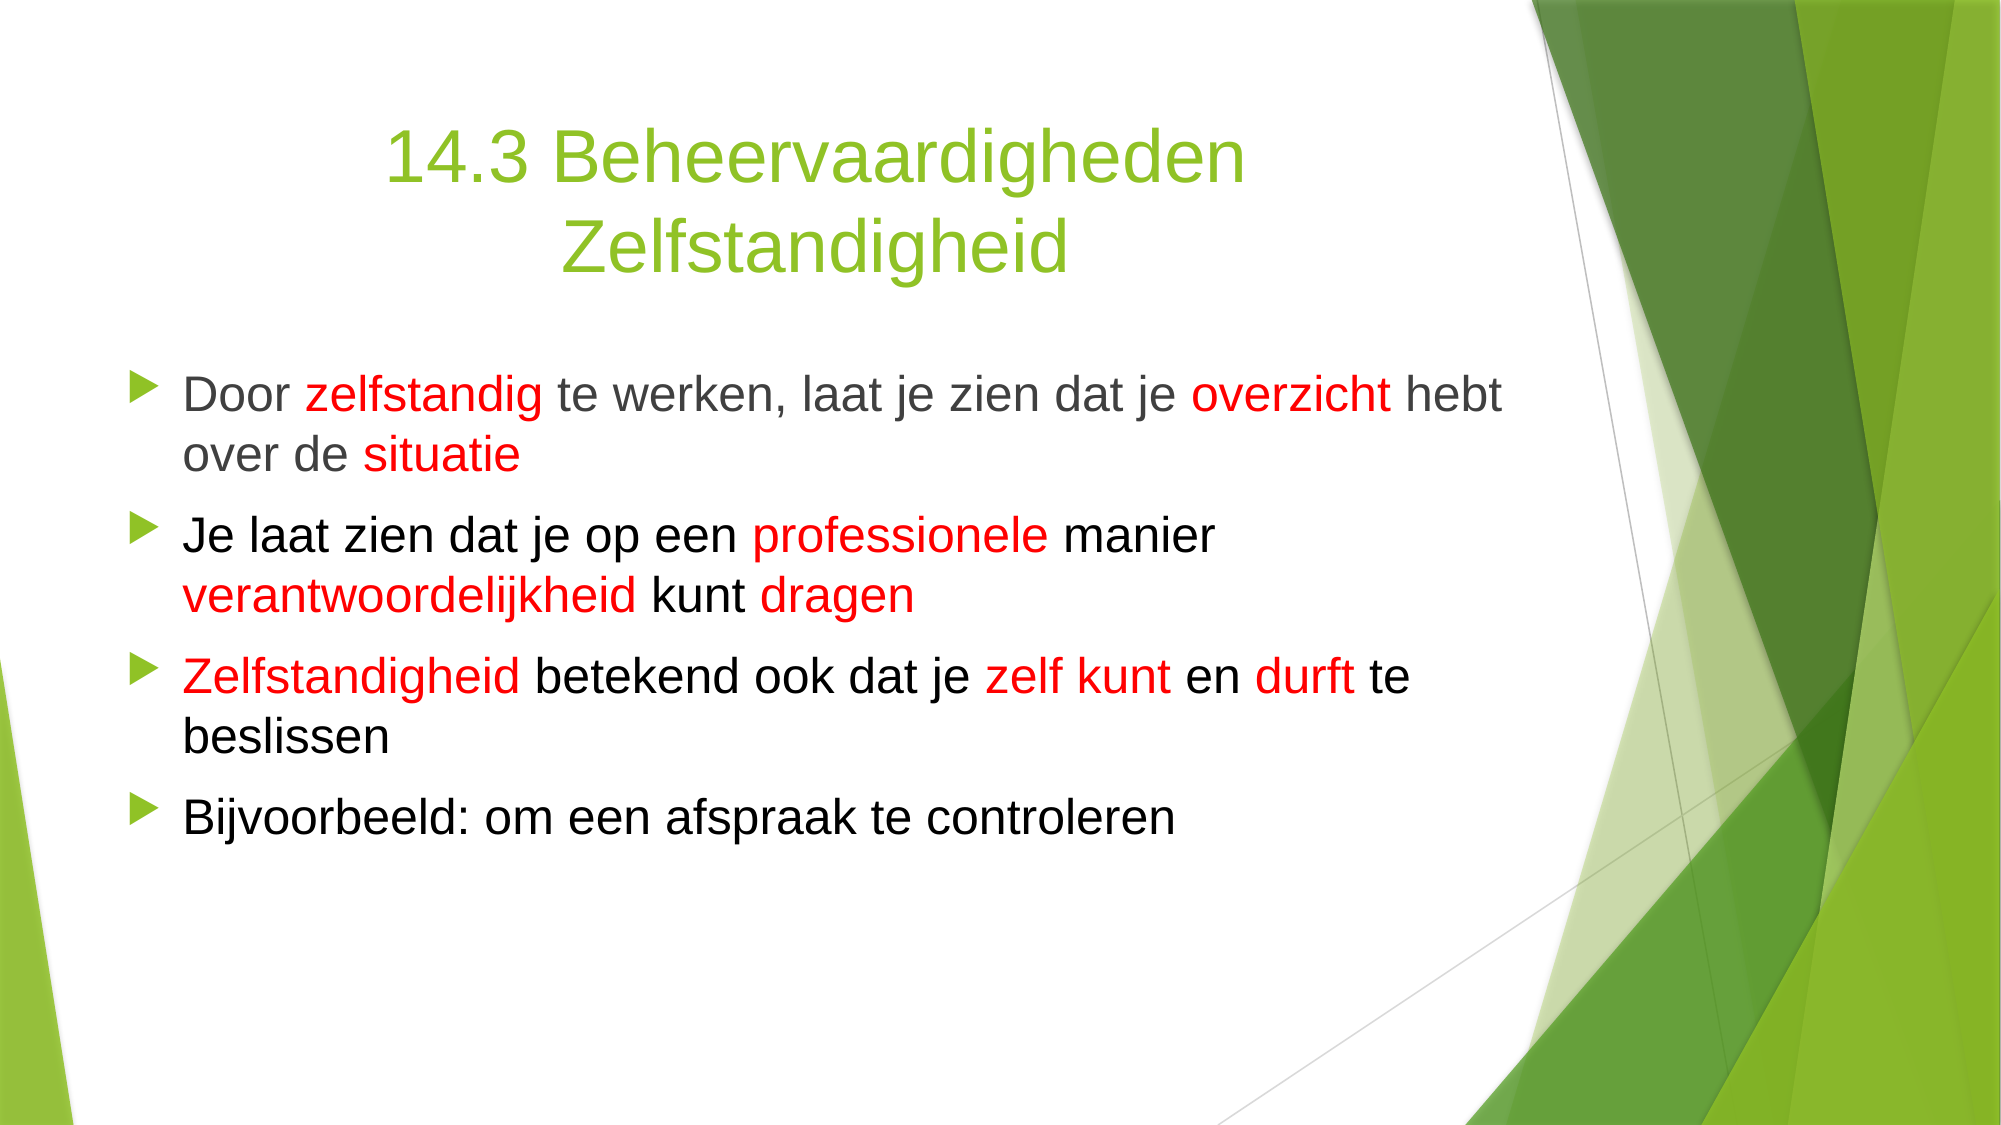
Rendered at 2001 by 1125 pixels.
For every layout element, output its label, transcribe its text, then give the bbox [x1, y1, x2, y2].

list Door zelfstandig te werken, laat je zien dat je overzicht hebt over de situatie Je laat zien dat je op een professionele manier verantwoordelijkheid kunt dragen Zelfstandigheid betekend ook dat je zelf kunt en durft te beslissen Bijvoorbeeld: om een afspraak te controleren [111, 354, 1625, 992]
title 14.3 Beheervaardigheden Zelfstandigheid [111, 99, 1522, 317]
